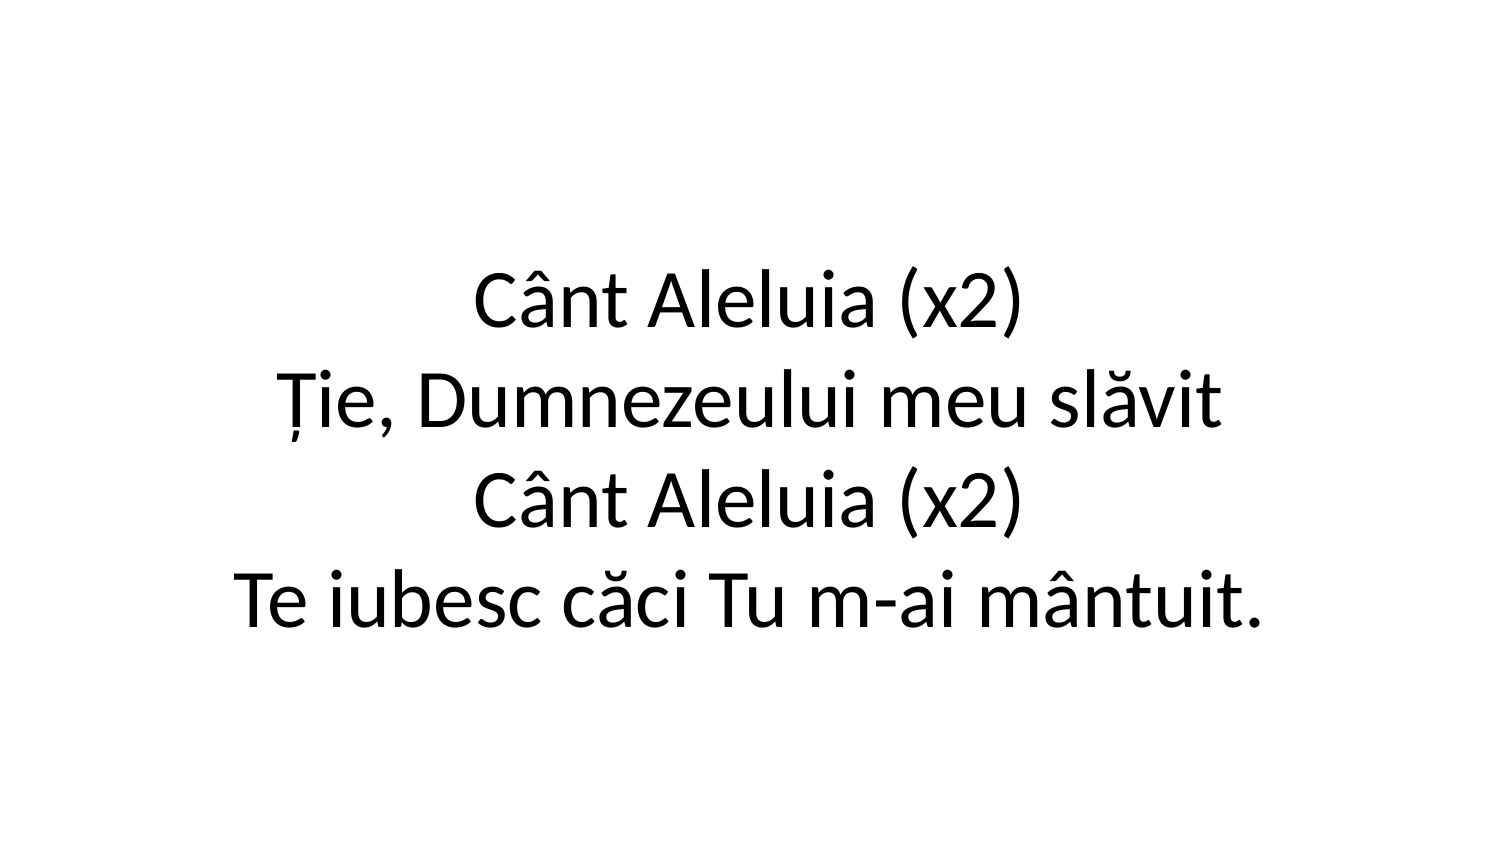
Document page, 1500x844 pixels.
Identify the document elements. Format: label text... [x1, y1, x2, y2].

text_box Cânt Aleluia (x2) Ție, Dumnezeului meu slăvit Cânt Aleluia (x2) Te iubesc căci Tu m-ai mântuit. [218, 192, 1282, 652]
